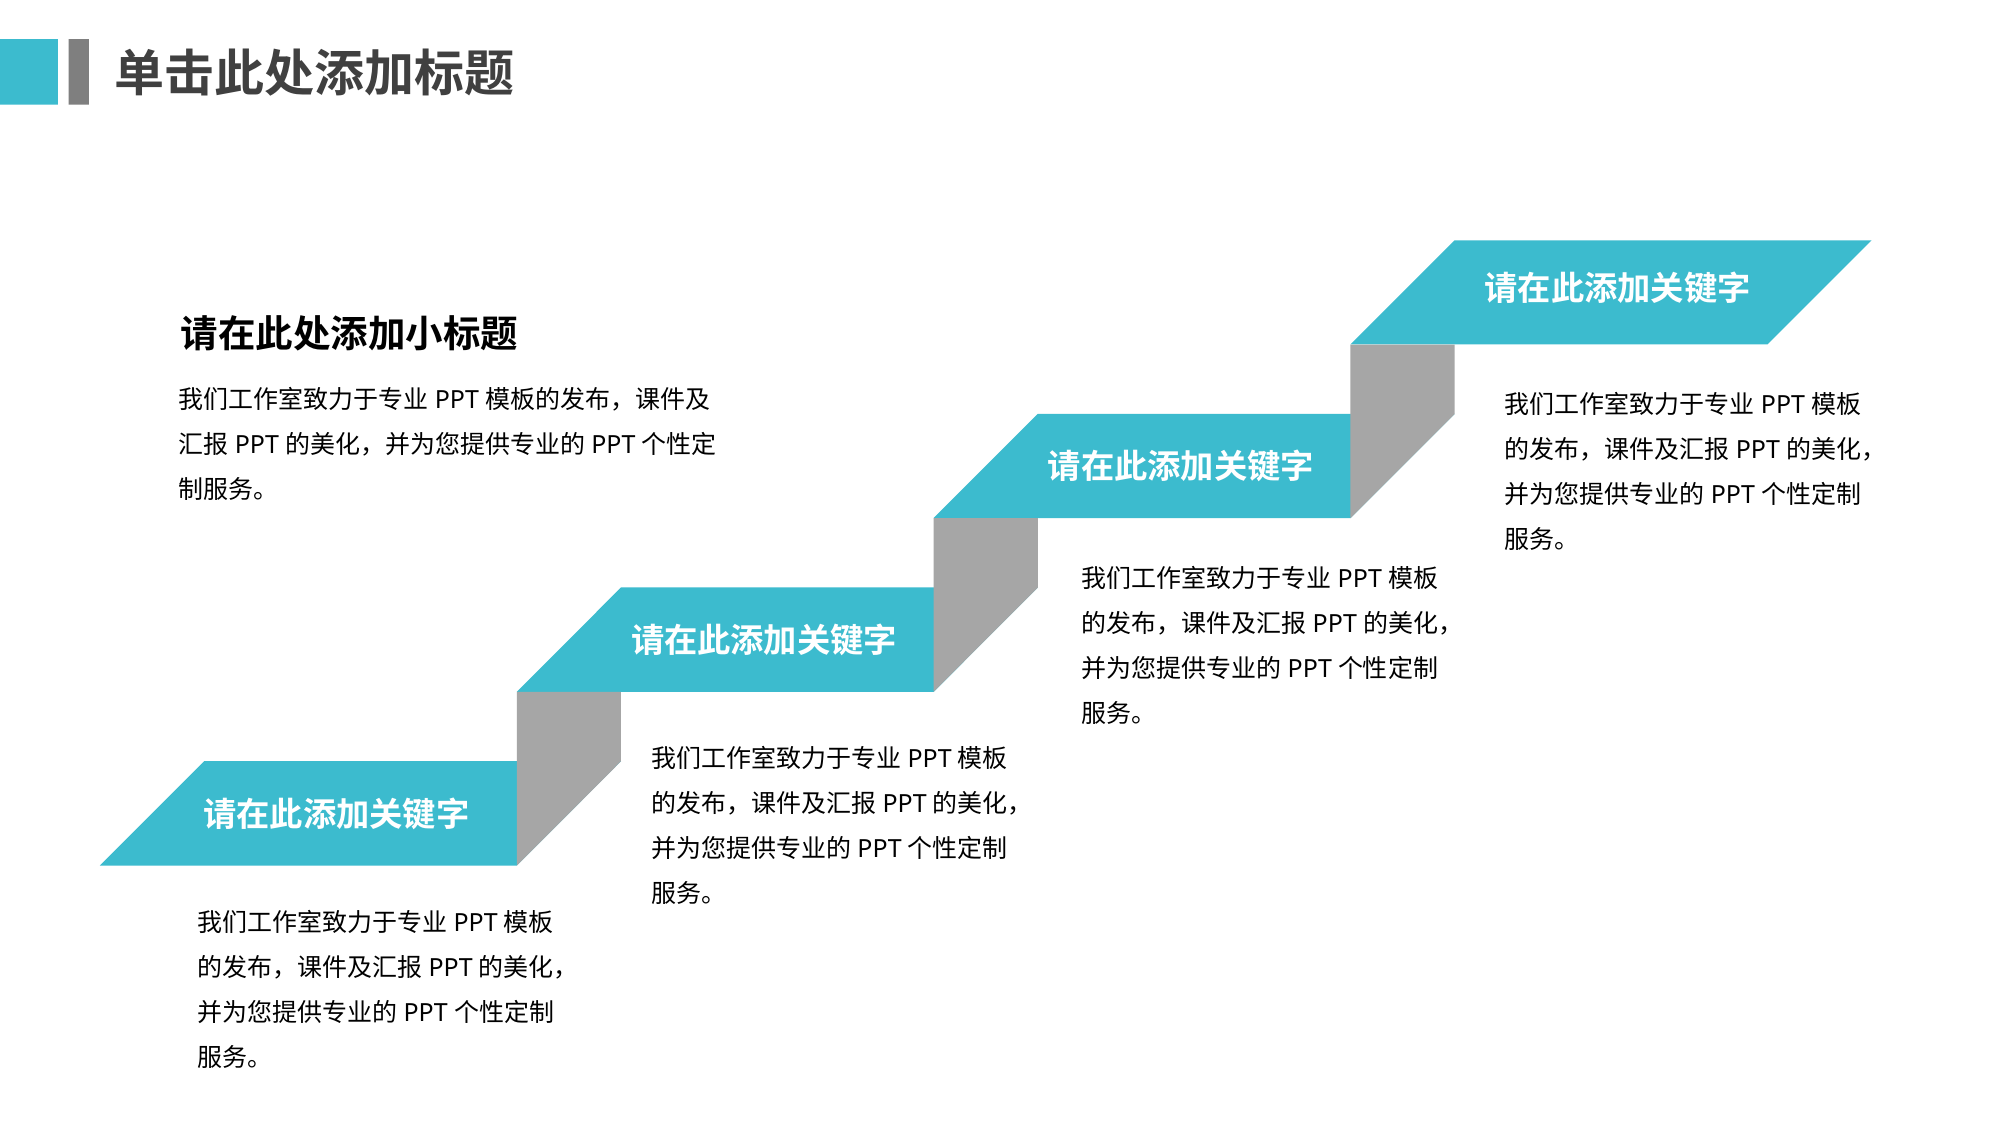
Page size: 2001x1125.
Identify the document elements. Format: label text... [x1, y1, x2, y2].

text_box 我们工作室致力于专业PPT模板的发布，课件及汇报PPT的美化，并为您提供专业的PPT个性定制服务。 [182, 884, 584, 1079]
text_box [1350, 240, 1872, 519]
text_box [99, 760, 511, 866]
text_box 我们工作室致力于专业PPT模板的发布，课件及汇报PPT的美化，并为您提供专业的PPT个性定制服务。 [1490, 366, 1892, 561]
text_box [68, 39, 89, 105]
text_box [598, 587, 928, 692]
text_box 我们工作室致力于专业PPT模板的发布，课件及汇报PPT的美化，并为您提供专业的PPT个性定制服务。 [1066, 540, 1469, 735]
text_box 单击此处添加标题 [99, 34, 542, 109]
text_box 我们工作室致力于专业PPT模板的发布，课件及汇报PPT的美化，并为您提供专业的PPT个性定制服务。 [636, 720, 1038, 915]
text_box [933, 437, 1332, 693]
text_box [1016, 413, 1345, 519]
text_box [0, 39, 58, 105]
text_box 请在此处添加小标题 [165, 302, 534, 361]
text_box 我们工作室致力于专业PPT模板的发布，课件及汇报PPT的美化，并为您提供专业的PPT个性定制服务。 [164, 361, 748, 511]
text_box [516, 611, 915, 866]
